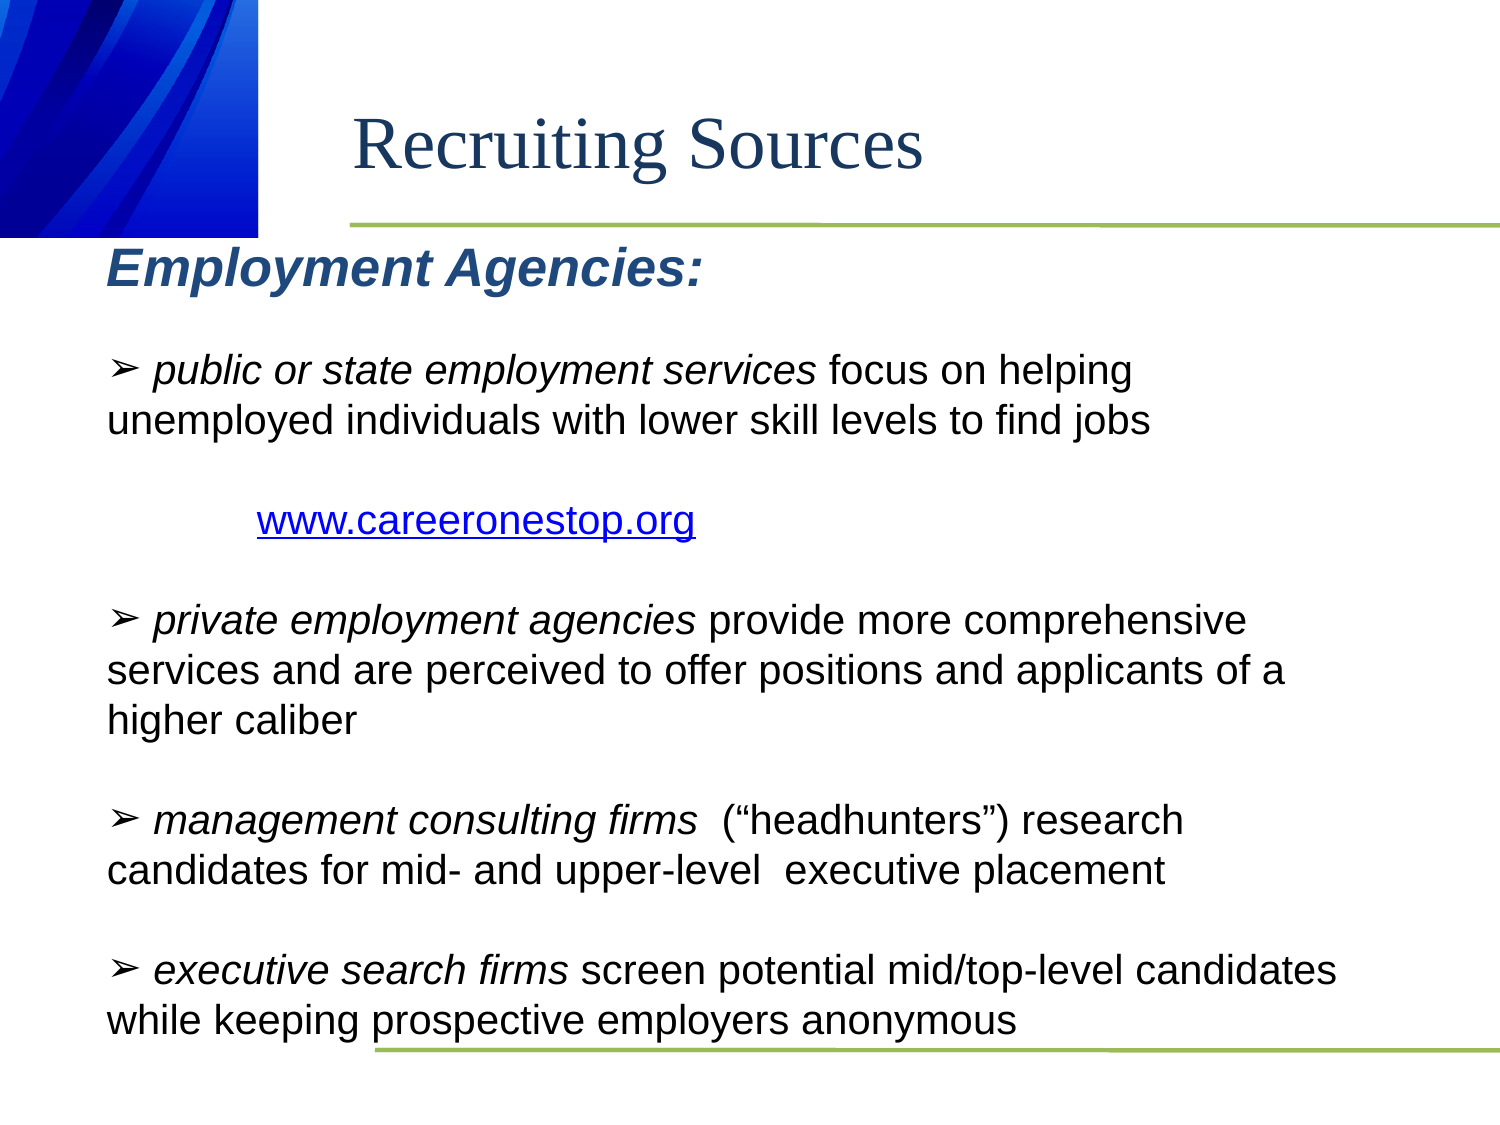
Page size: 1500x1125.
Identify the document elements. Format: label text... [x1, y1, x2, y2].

text_box Employment Agencies: public or state employment services focus on helping unemployed individuals with lower skill levels to find jobs www.careeronestop.org private employment agencies provide more comprehensive services and are perceived to offer positions and applicants of a higher caliber management consulting firms (“headhunters”) research candidates for mid- and upper-level executive placement executive search firms screen potential mid/top-level candidates while keeping prospective employers anonymous [91, 224, 1367, 1051]
picture [0, 0, 259, 238]
title Recruiting Sources [337, 45, 1425, 233]
